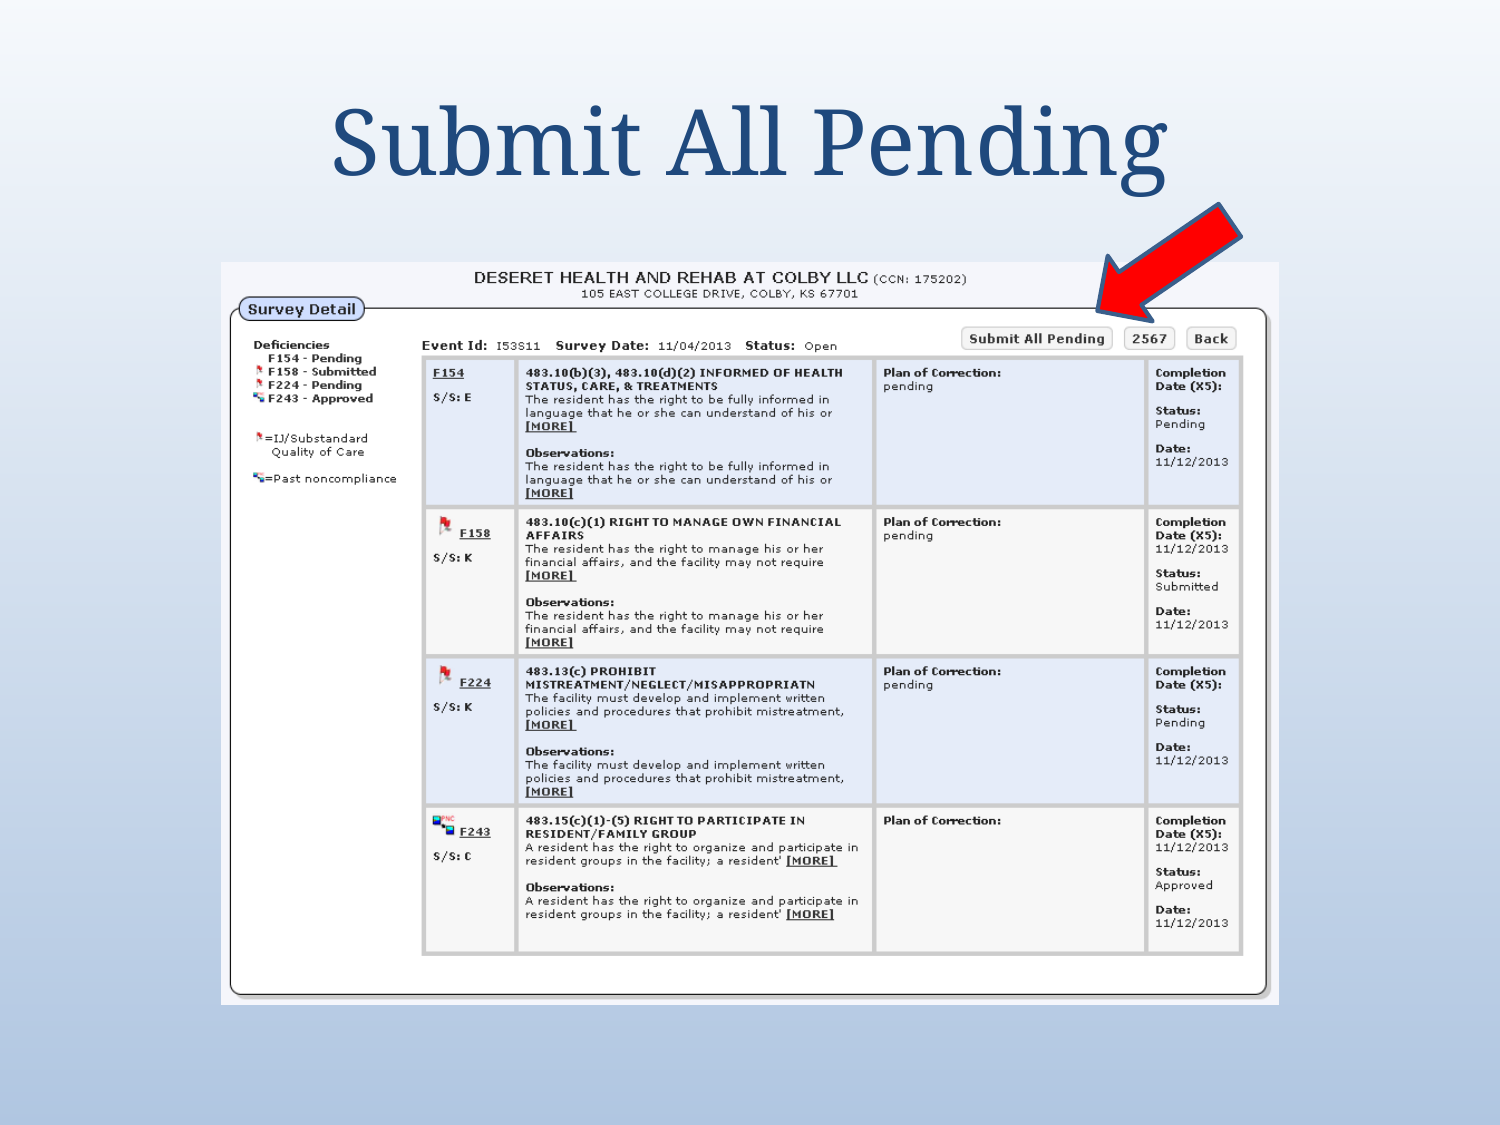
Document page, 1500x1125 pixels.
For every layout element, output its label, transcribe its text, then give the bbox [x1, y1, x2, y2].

title Submit All Pending [75, 45, 1425, 233]
text_box [1104, 253, 1114, 260]
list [221, 262, 1279, 1006]
text_box [1132, 201, 1244, 260]
